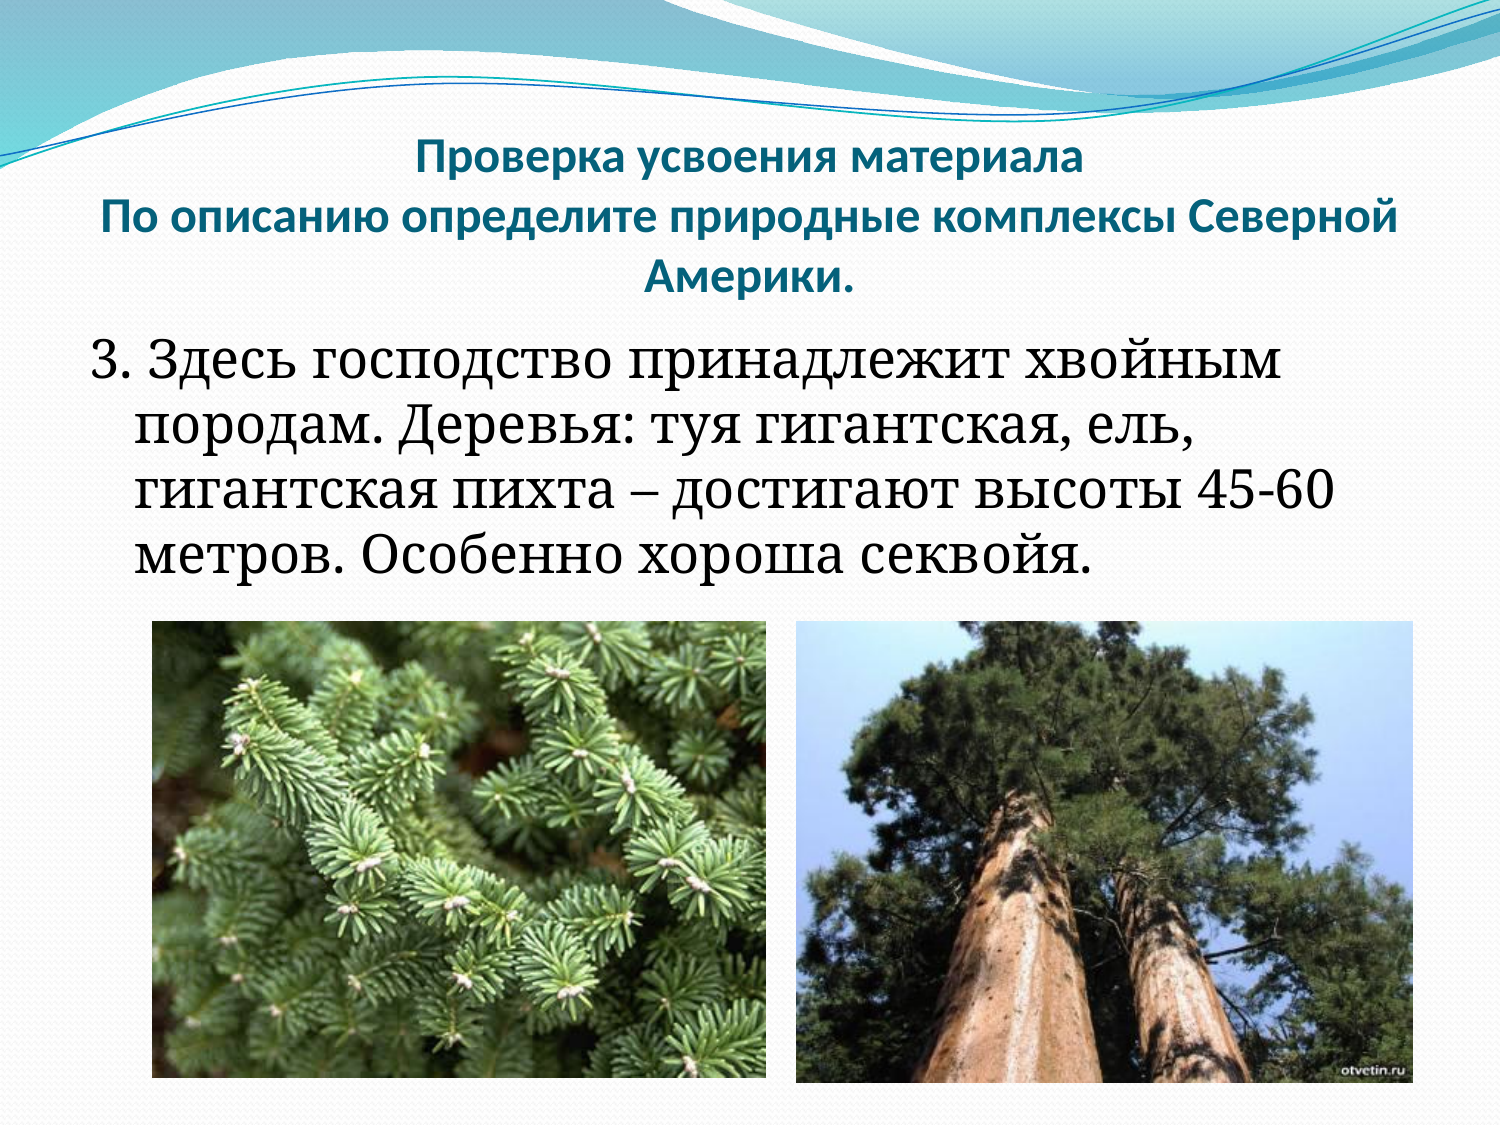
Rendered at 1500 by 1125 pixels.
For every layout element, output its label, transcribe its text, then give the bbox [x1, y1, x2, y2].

picture [796, 620, 1413, 1083]
list 3. Здесь господство принадлежит хвойным породам. Деревья: туя гигантская, ель, гигантская пихта – достигают высоты 45-60 метров. Особенно хороша секвойя. [75, 317, 1425, 1038]
picture [152, 620, 766, 1079]
title Проверка усвоения материала По описанию определите природные комплексы Северной Америки. [75, 115, 1425, 303]
